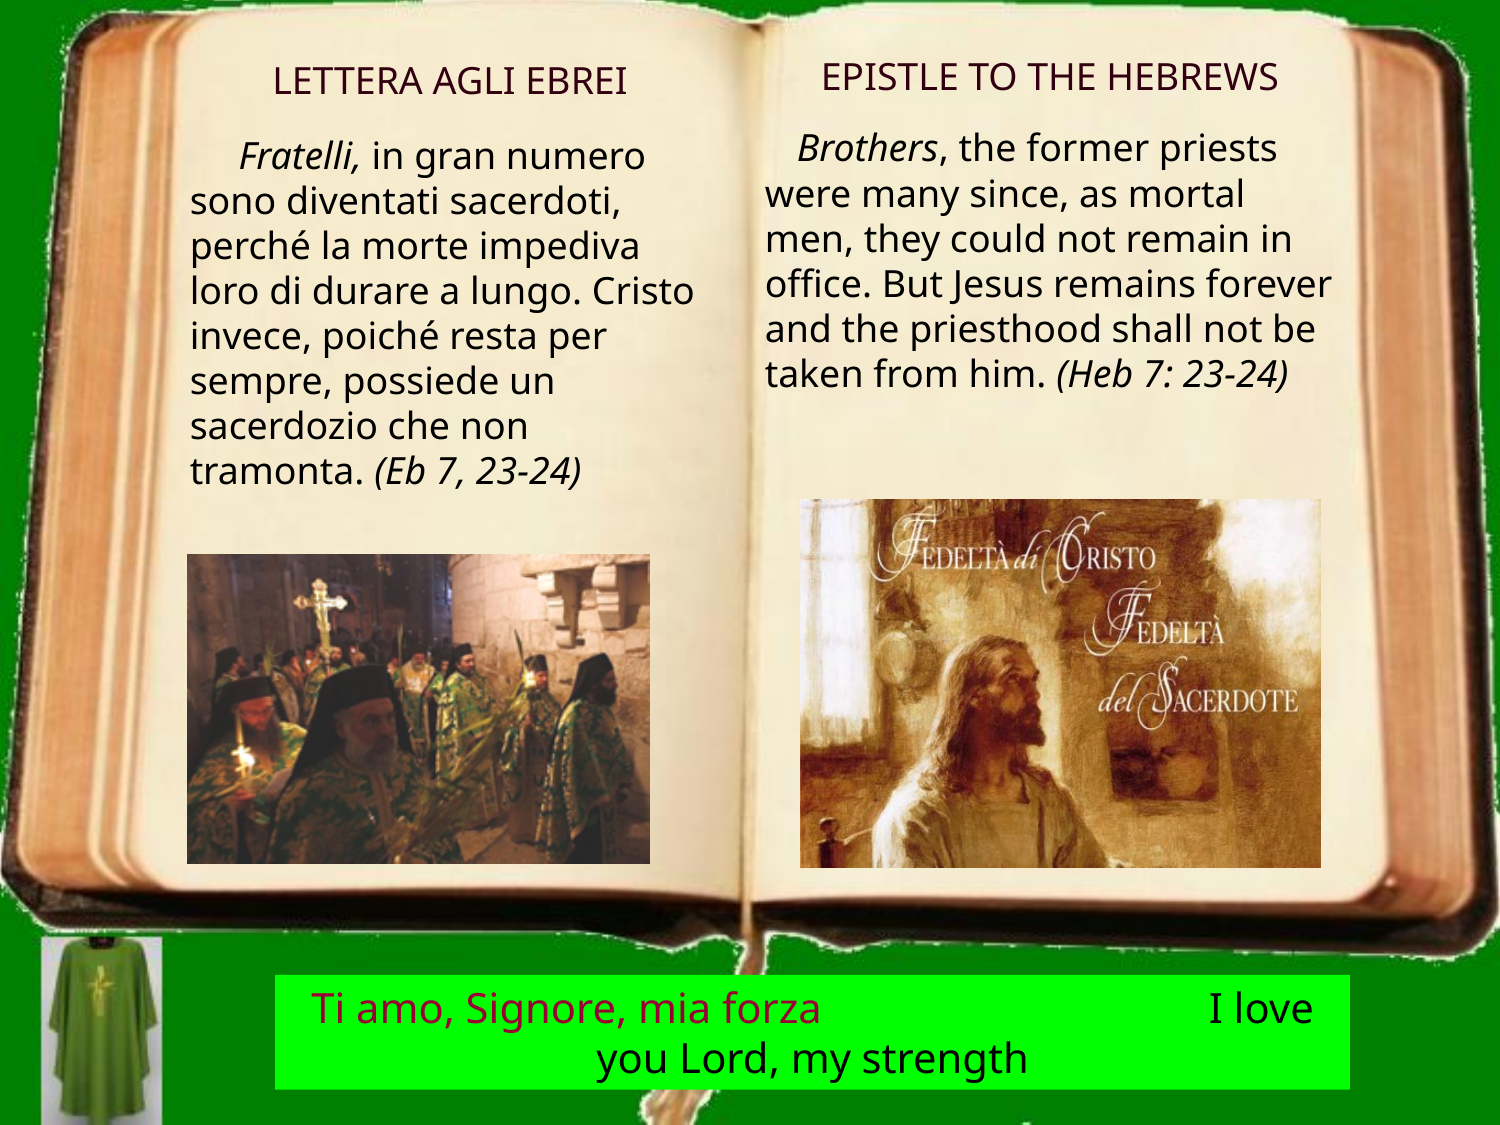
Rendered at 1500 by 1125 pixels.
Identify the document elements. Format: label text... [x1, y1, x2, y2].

text_box Fratelli, in gran numero sono diventati sacerdoti, perché la morte impediva loro di durare a lungo. Cristo invece, poiché resta per sempre, possiede un sacerdozio che non tramonta. (Eb 7, 23-24) [174, 124, 725, 545]
text_box Ti amo, Signore, mia forza I love you Lord, my strength [275, 974, 1350, 1090]
picture [0, 0, 1500, 1125]
text_box LETTERA AGLI EBREI [112, 49, 788, 110]
title EPISTLE TO THE HEBREWS [725, 37, 1375, 113]
text_box Brothers, the former priests were many since, as mortal men, they could not remain in office. But Jesus remains forever and the priesthood shall not be taken from him. (Heb 7: 23-24) [749, 112, 1350, 403]
